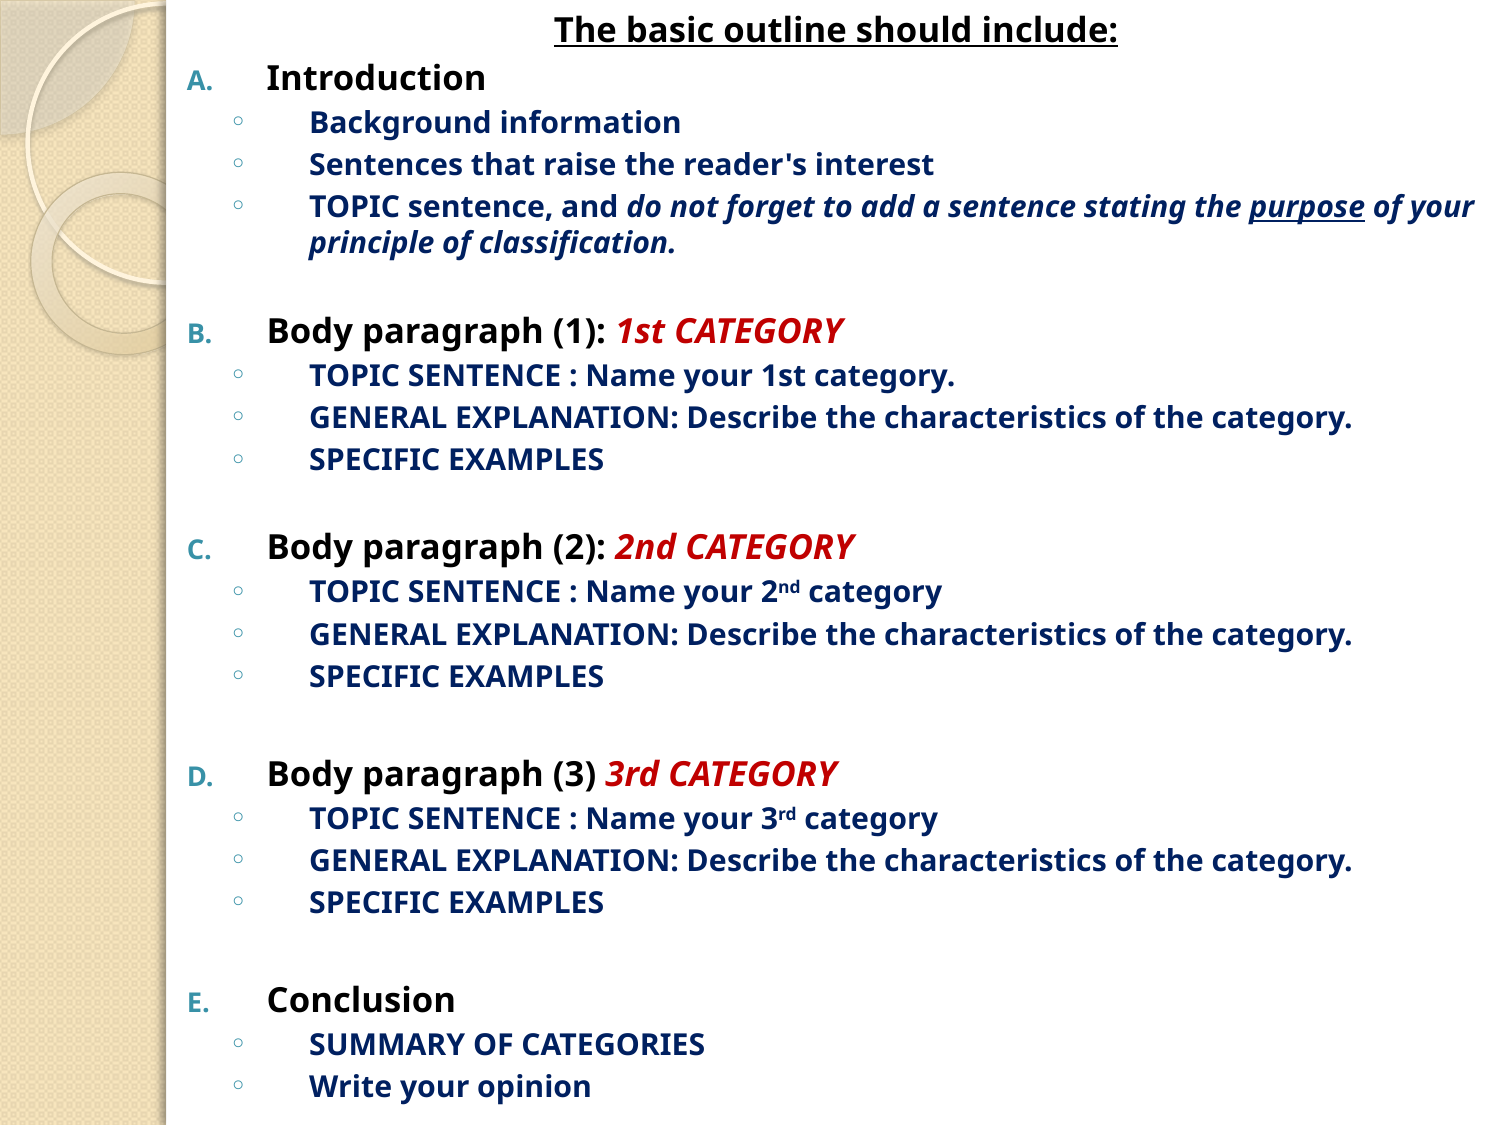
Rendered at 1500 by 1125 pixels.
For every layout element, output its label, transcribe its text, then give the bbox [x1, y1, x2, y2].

list The basic outline should include: Introduction Background information Sentences that raise the reader's interest TOPIC sentence, and do not forget to add a sentence stating the purpose of your principle of classification. Body paragraph (1): 1st CATEGORY TOPIC SENTENCE : Name your 1st category. GENERAL EXPLANATION: Describe the characteristics of the category. SPECIFIC EXAMPLES Body paragraph (2): 2nd CATEGORY TOPIC SENTENCE : Name your 2nd category GENERAL EXPLANATION: Describe the characteristics of the category. SPECIFIC EXAMPLES Body paragraph (3) 3rd CATEGORY TOPIC SENTENCE : Name your 3rd category GENERAL EXPLANATION: Describe the characteristics of the category. SPECIFIC EXAMPLES Conclusion SUMMARY OF CATEGORIES Write your opinion [159, 0, 1500, 1125]
